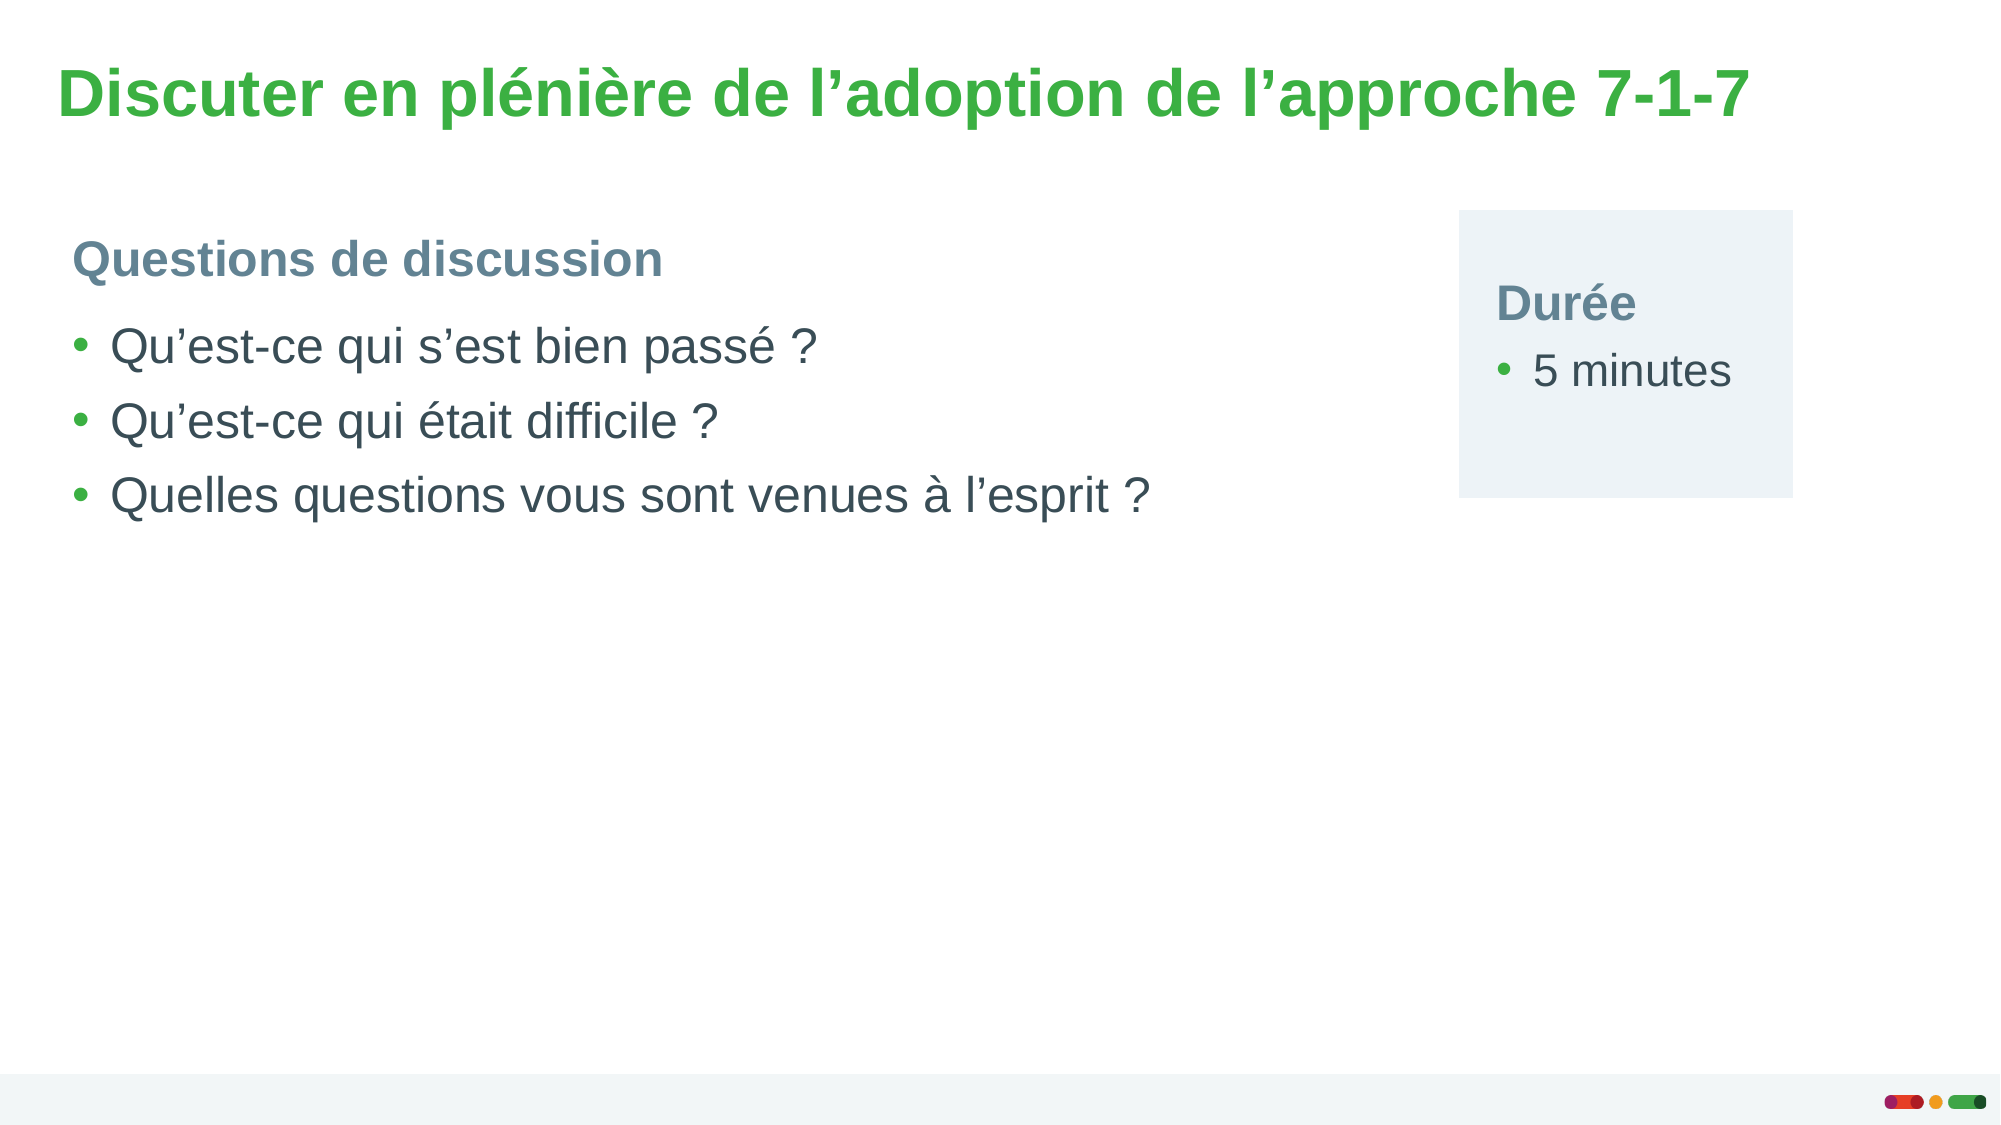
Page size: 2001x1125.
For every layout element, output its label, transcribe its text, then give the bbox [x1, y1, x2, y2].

list Qu’est-ce qui s’est bien passé ? Qu’est-ce qui était difficile ? Quelles questions vous sont venues à l’esprit ? [57, 312, 1348, 998]
list Durée [1481, 204, 1783, 340]
title Discuter en plénière de l’adoption de l’approche 7-1-7 [42, 42, 1827, 206]
text_box [1457, 208, 1796, 500]
list Questions de discussion [57, 159, 904, 295]
list 5 minutes [1481, 339, 1767, 459]
